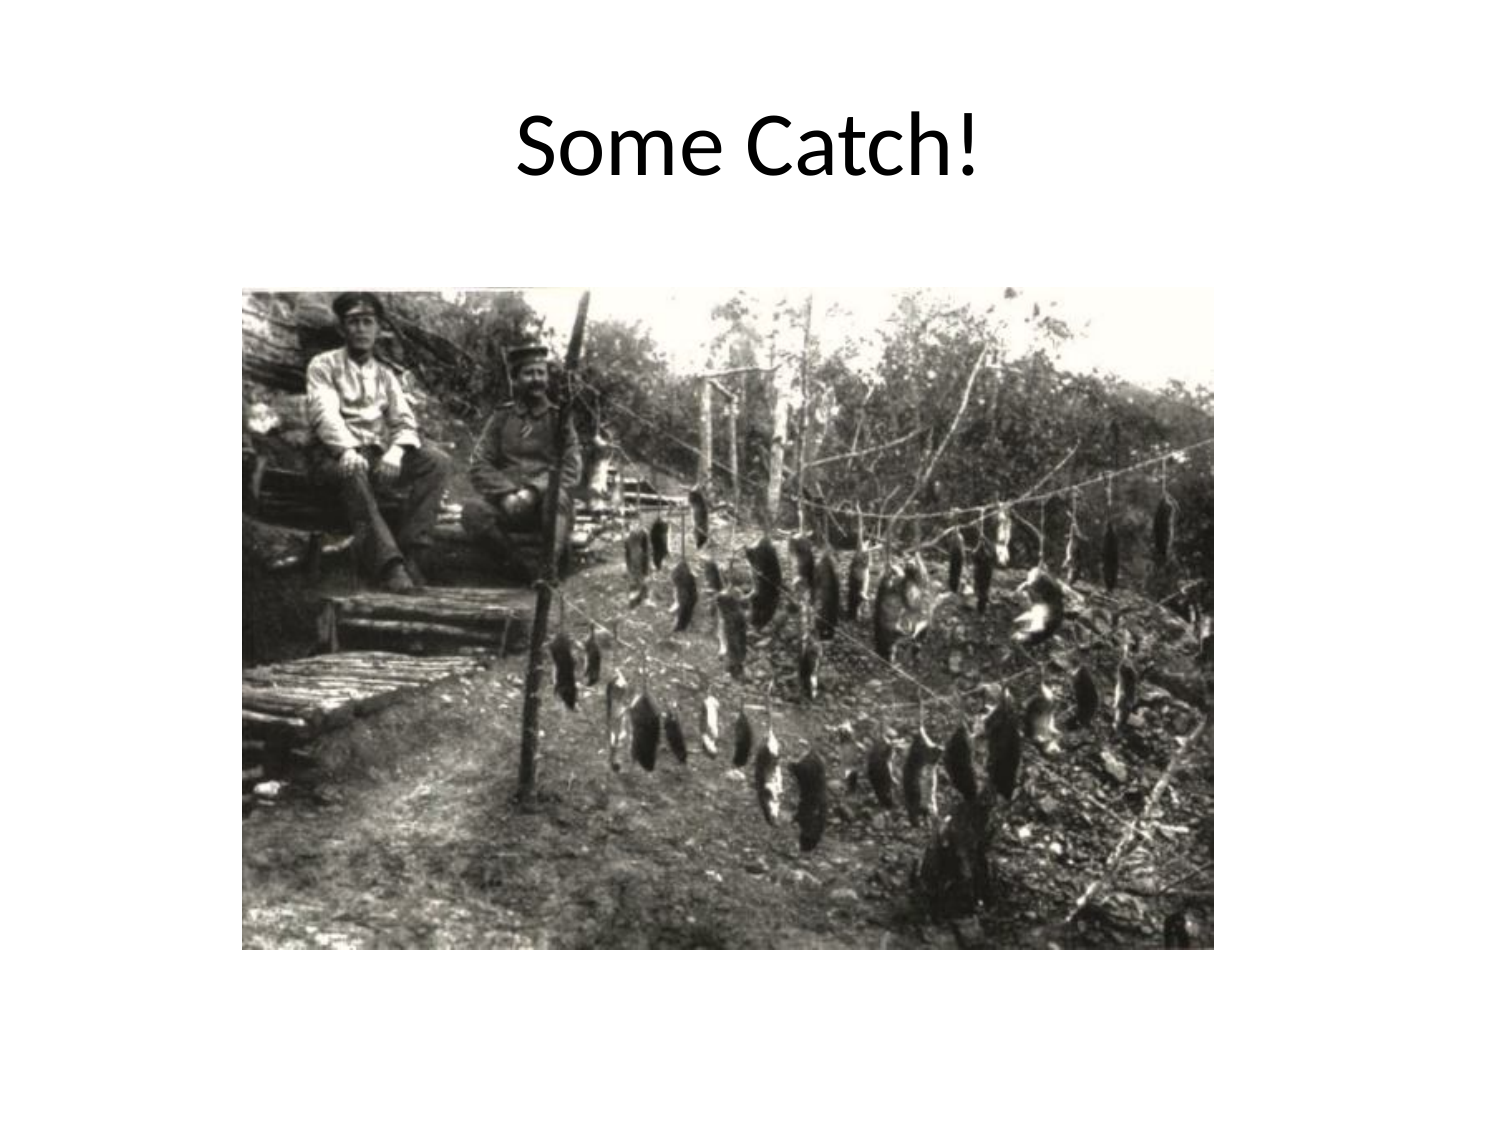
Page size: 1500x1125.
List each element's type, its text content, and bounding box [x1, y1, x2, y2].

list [242, 287, 1214, 951]
title Some Catch! [75, 45, 1425, 233]
